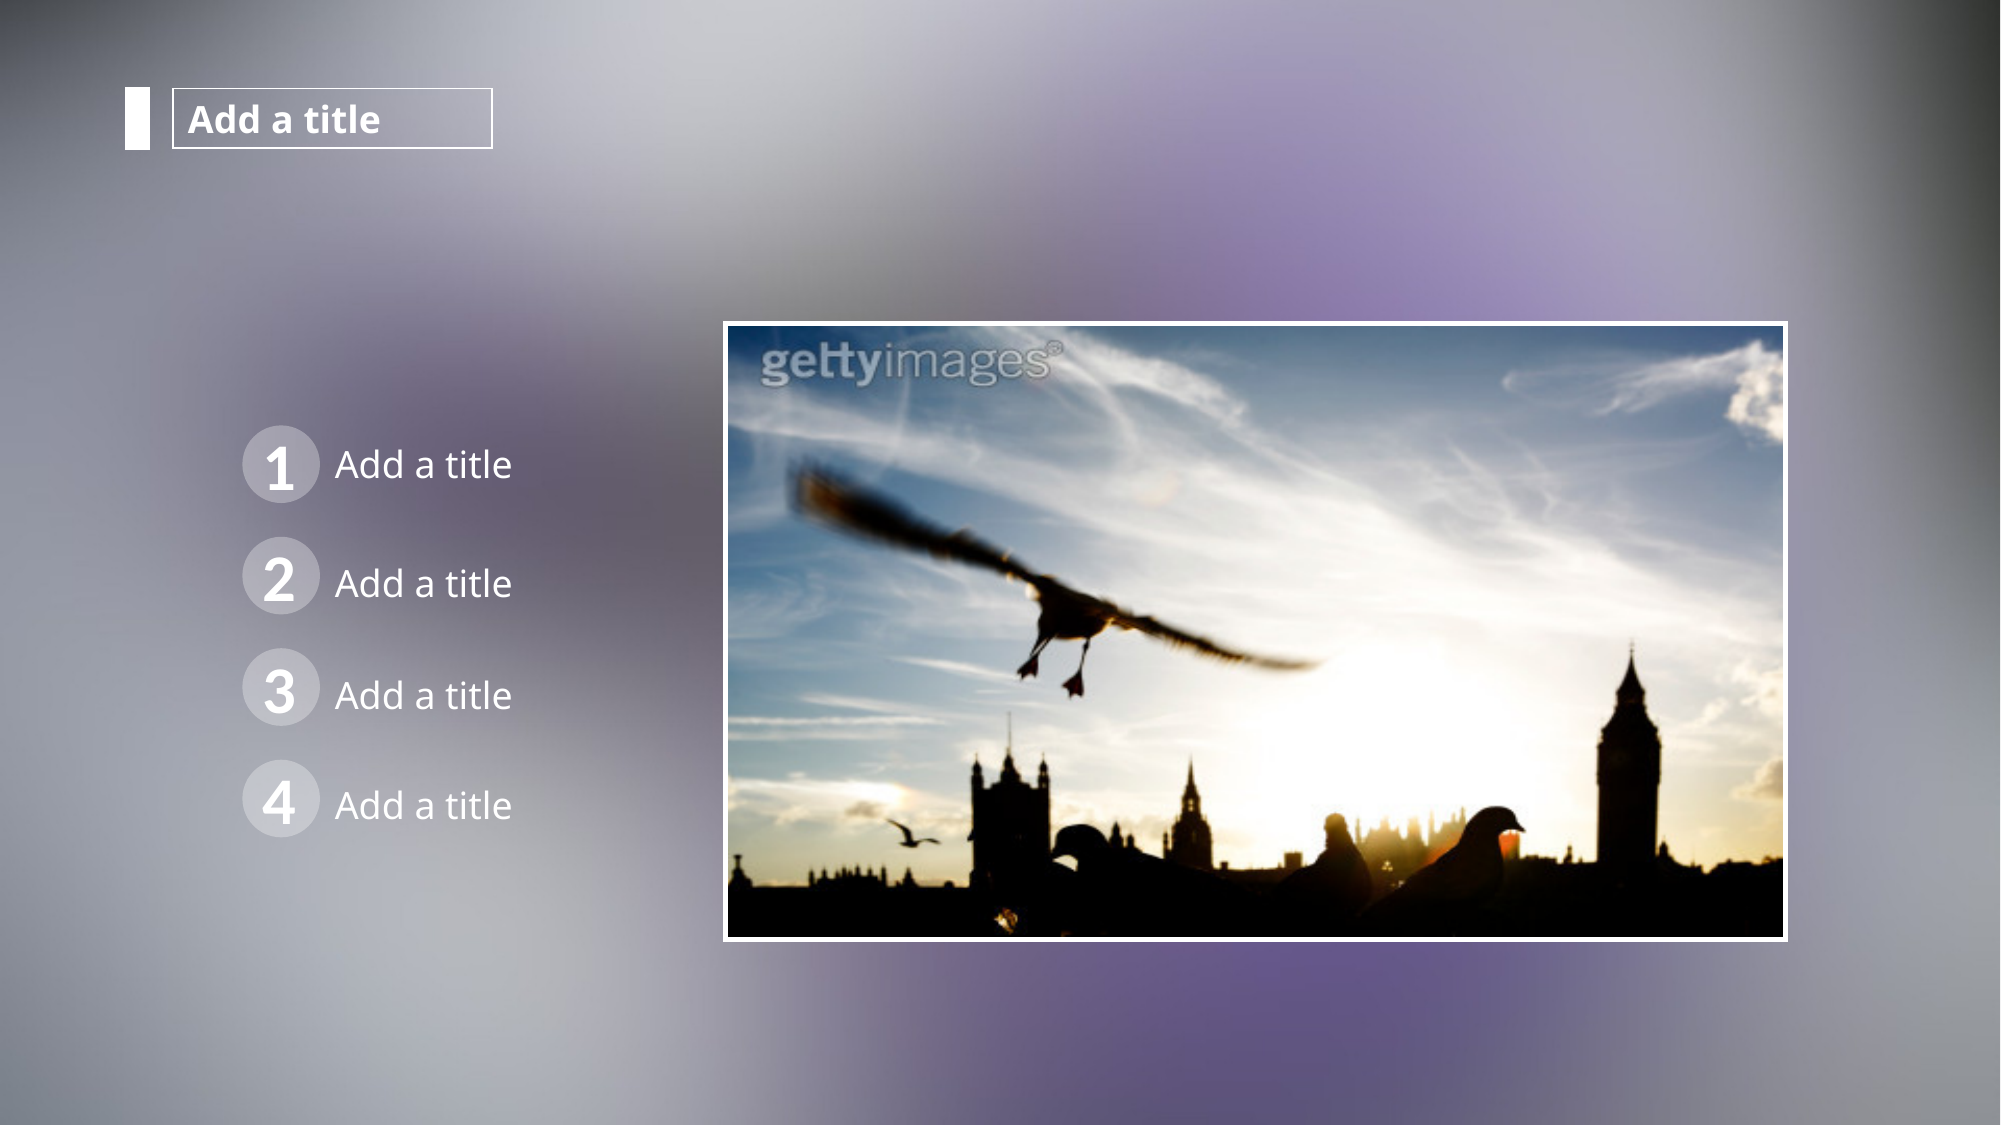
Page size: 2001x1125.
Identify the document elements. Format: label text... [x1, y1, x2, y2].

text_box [242, 750, 321, 847]
text_box Add a title [325, 664, 694, 724]
text_box Add a title [325, 774, 694, 835]
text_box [242, 527, 321, 624]
text_box Add a title [325, 433, 694, 494]
text_box Add a title [325, 552, 694, 613]
text_box Add a title [173, 88, 493, 149]
text_box [125, 88, 150, 149]
picture [0, 0, 2001, 1125]
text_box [242, 638, 321, 736]
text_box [242, 415, 321, 513]
